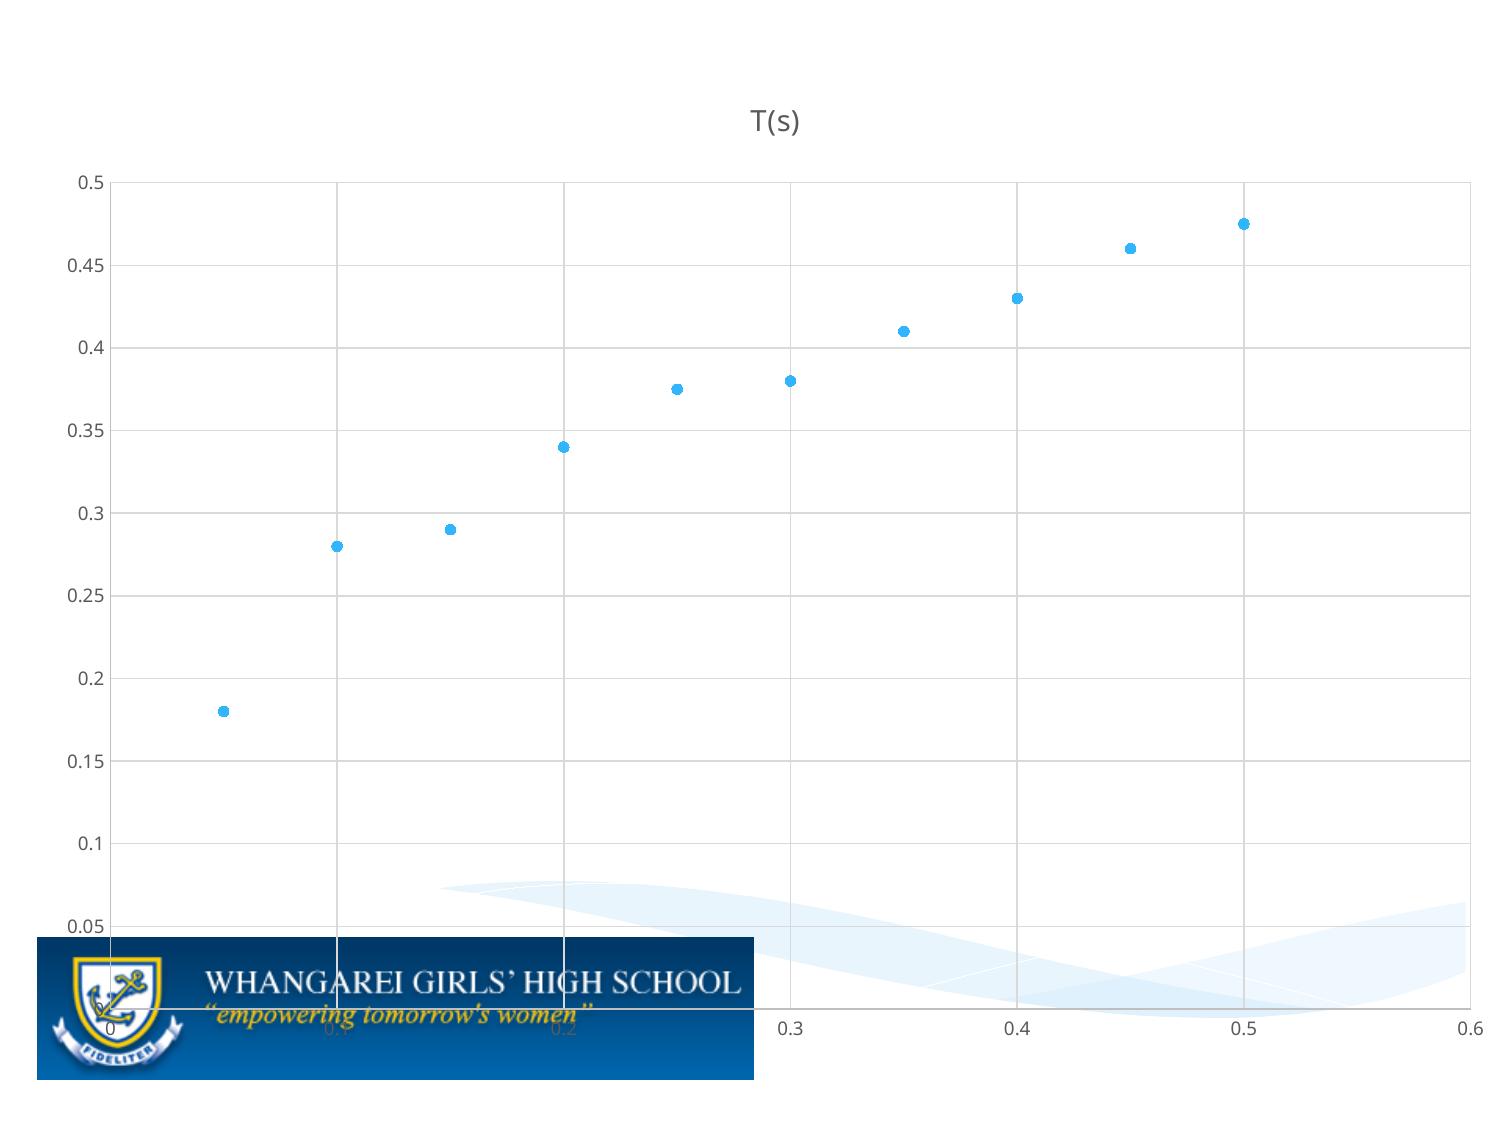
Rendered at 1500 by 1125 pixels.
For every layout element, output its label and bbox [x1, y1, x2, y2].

picture [37, 1062, 754, 1080]
chart [37, 63, 1500, 1062]
